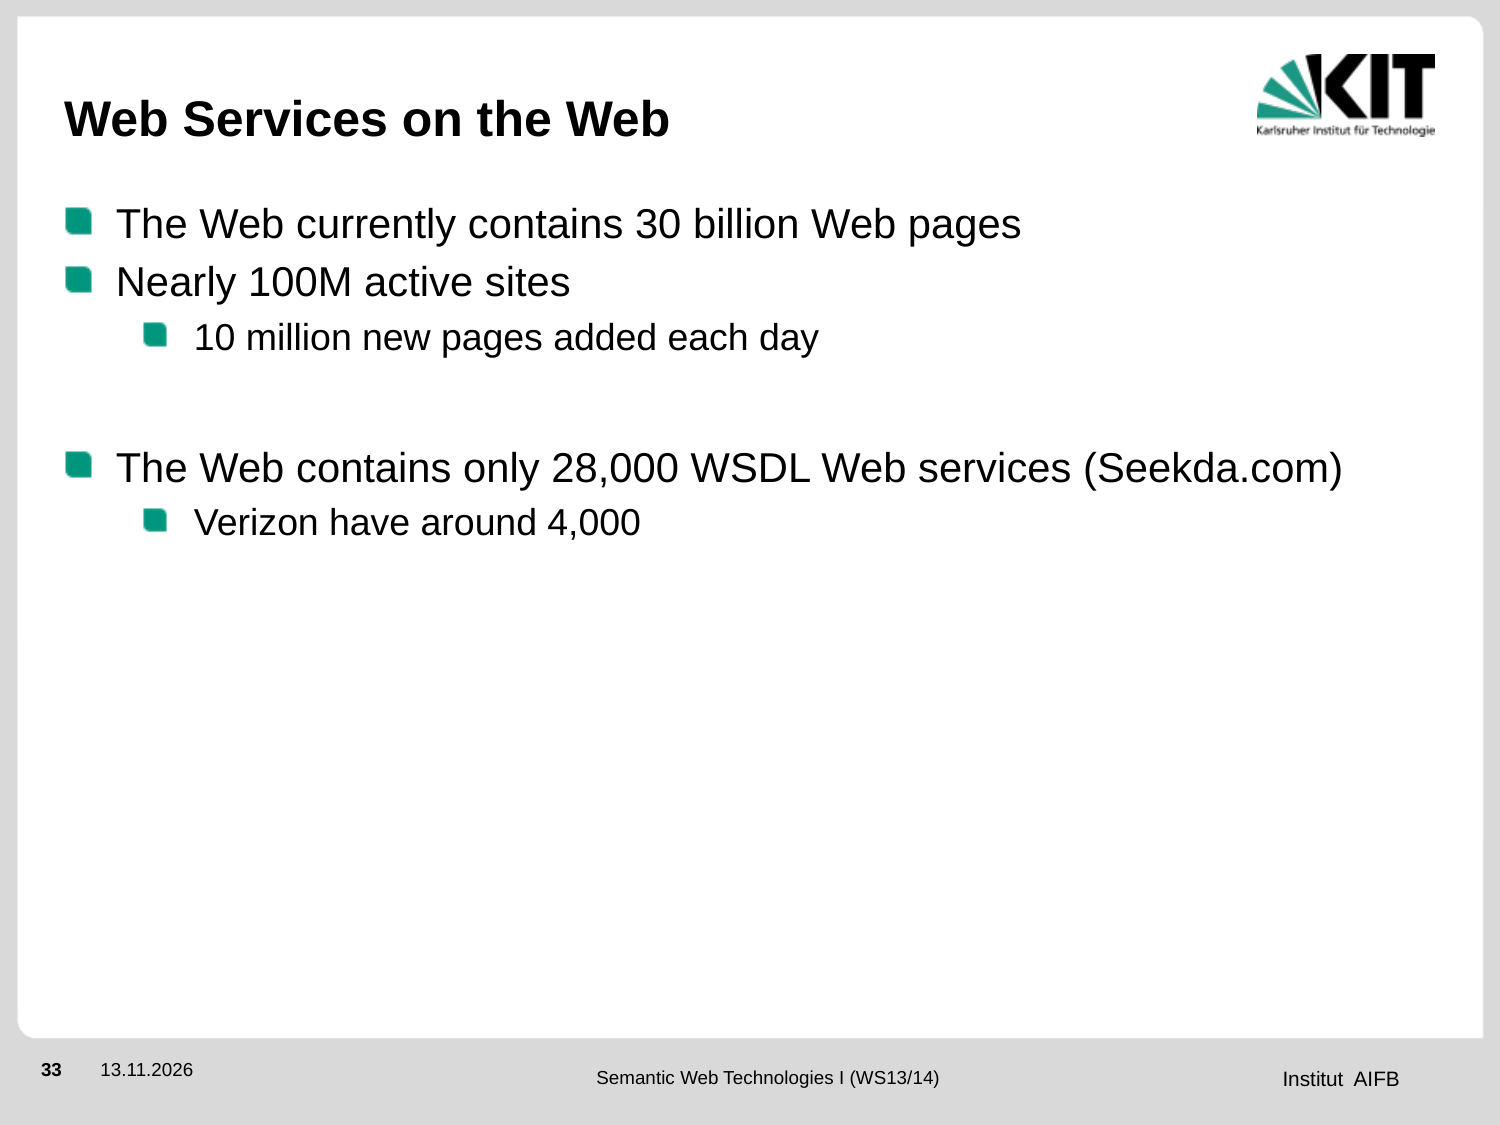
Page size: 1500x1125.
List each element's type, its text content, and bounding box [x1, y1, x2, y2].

list The Web currently contains 30 billion Web pages Nearly 100M active sites 10 million new pages added each day The Web contains only 28,000 WSDL Web services (Seekda.com) Verizon have around 4,000 [64, 196, 1436, 1000]
picture [0, 0, 1500, 1125]
title Web Services on the Web [64, 54, 1198, 147]
